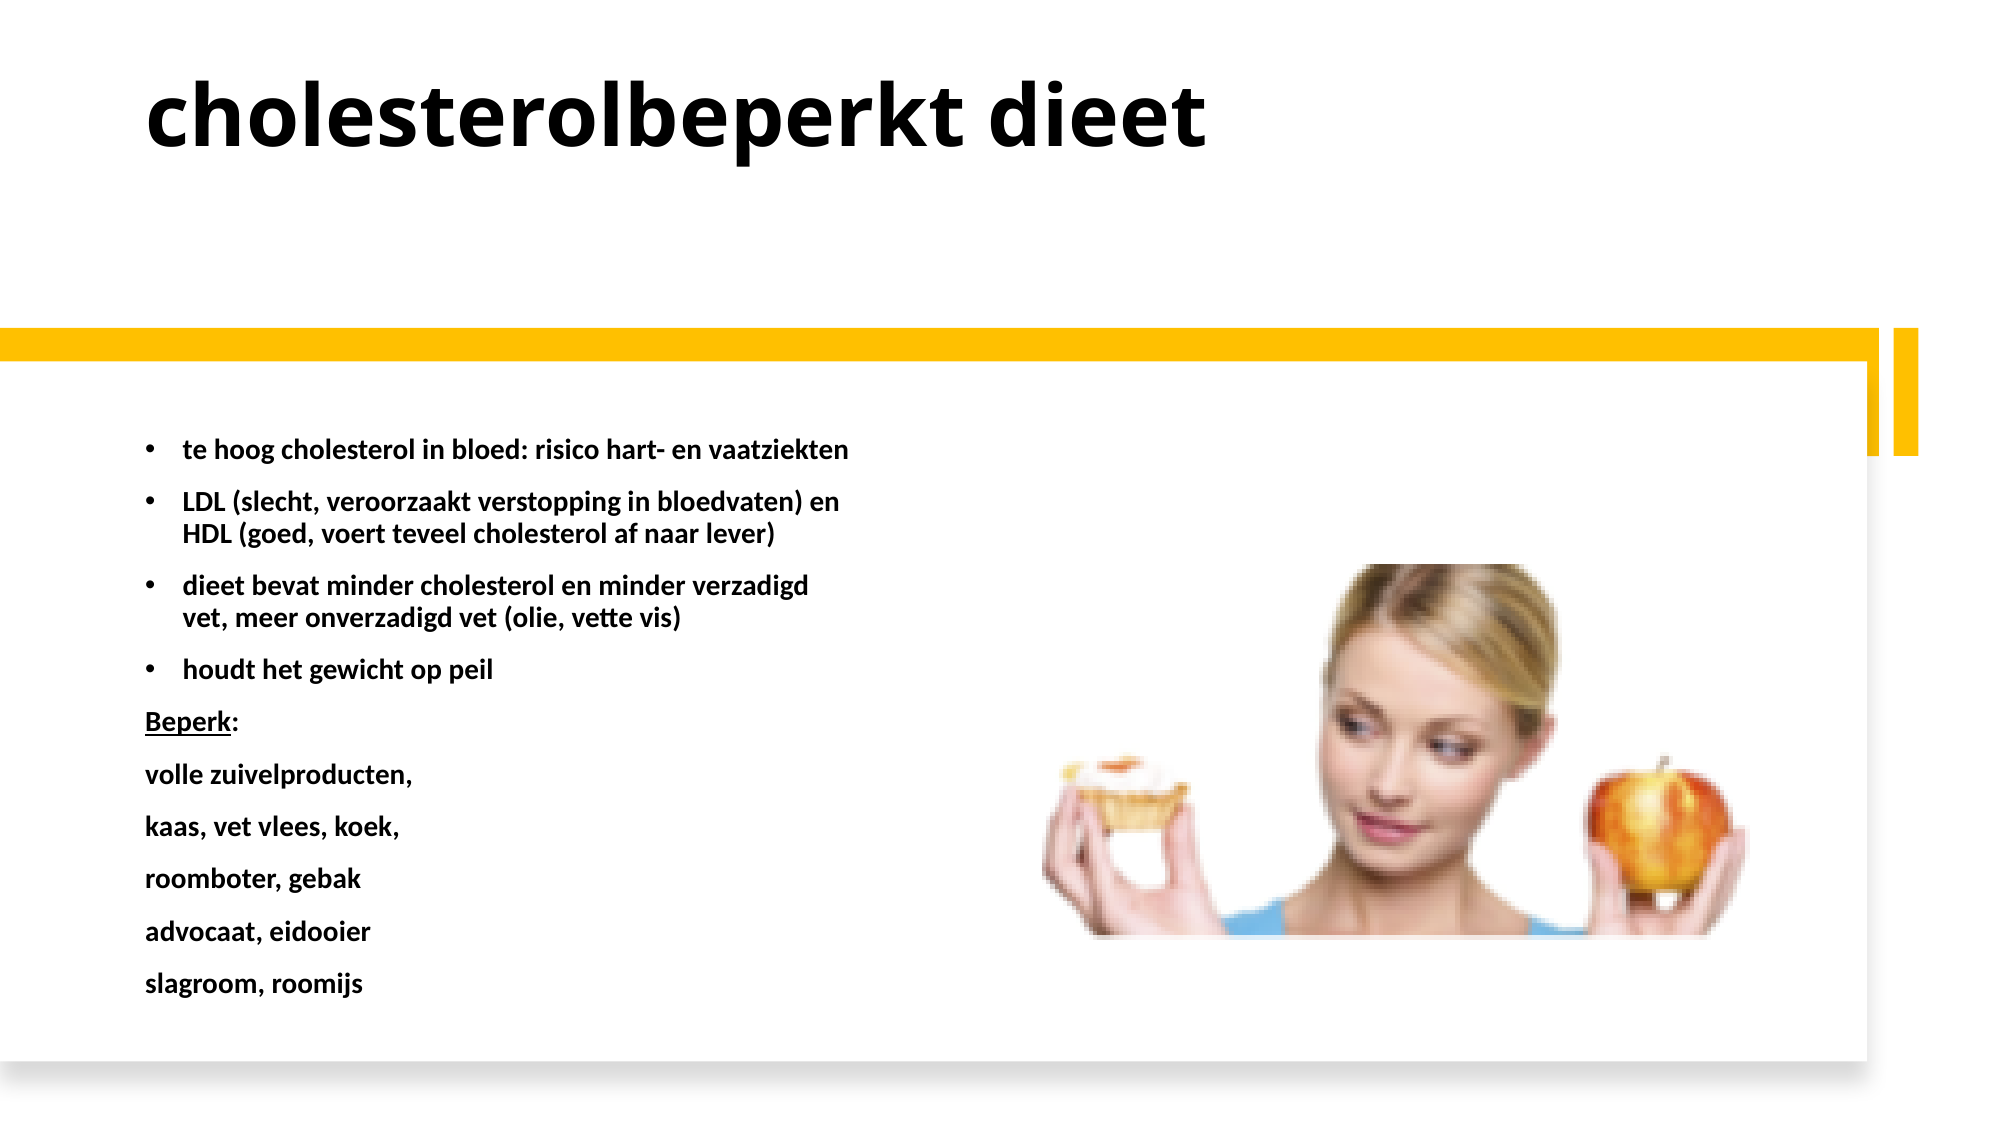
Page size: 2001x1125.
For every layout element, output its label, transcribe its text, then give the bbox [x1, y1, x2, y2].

list te hoog cholesterol in bloed: risico hart- en vaatziekten LDL (slecht, veroorzaakt verstopping in bloedvaten) en HDL (goed, voert teveel cholesterol af naar lever) dieet bevat minder cholesterol en minder verzadigd vet, meer onverzadigd vet (olie, vette vis) houdt het gewicht op peil Beperk: volle zuivelproducten, kaas, vet vlees, koek, roomboter, gebak advocaat, eidooier slagroom, roomijs [130, 426, 874, 1024]
title cholesterolbeperkt dieet [130, 63, 1782, 277]
text_box [1893, 327, 1919, 457]
text_box [0, 327, 1880, 404]
text_box [0, 360, 1868, 1062]
picture [969, 407, 1815, 1017]
text_box [0, 0, 2000, 1125]
